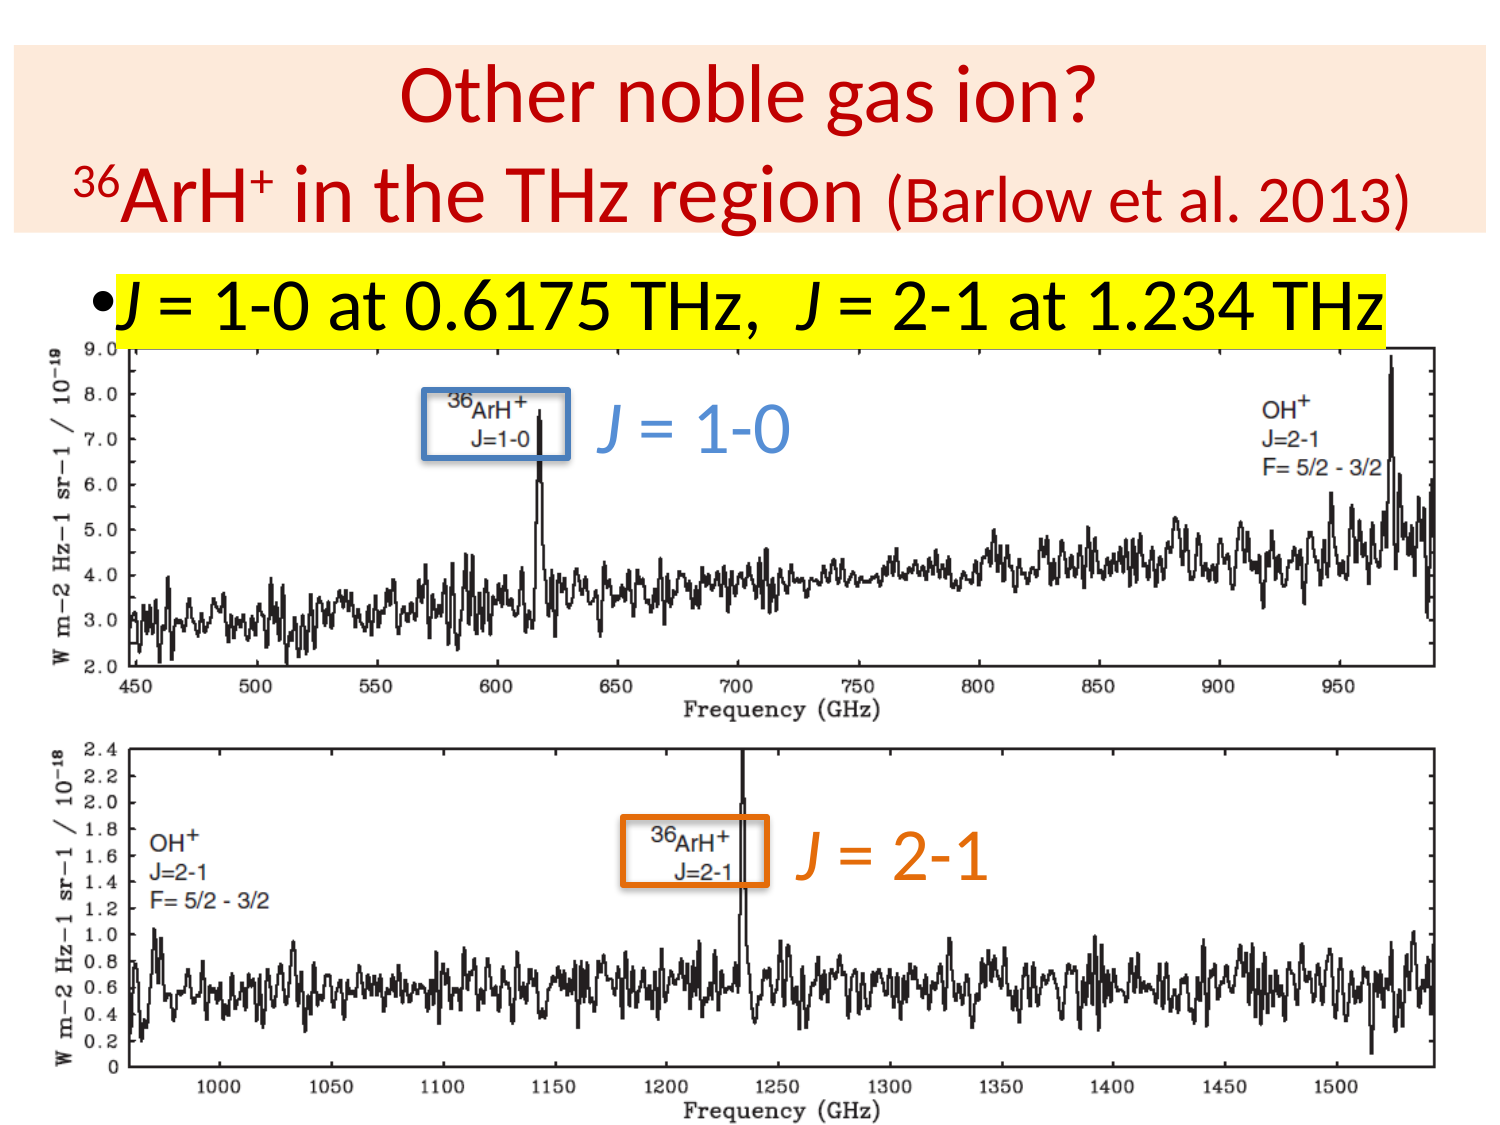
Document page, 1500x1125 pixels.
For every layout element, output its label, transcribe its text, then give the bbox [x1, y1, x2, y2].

list J = 1-0 at 0.6175 THz, J = 2-1 at 1.234 THz [75, 247, 1486, 1013]
picture [34, 324, 1447, 1125]
title Other noble gas ion? 36ArH+ in the THz region (Barlow et al. 2013) [13, 45, 1486, 233]
